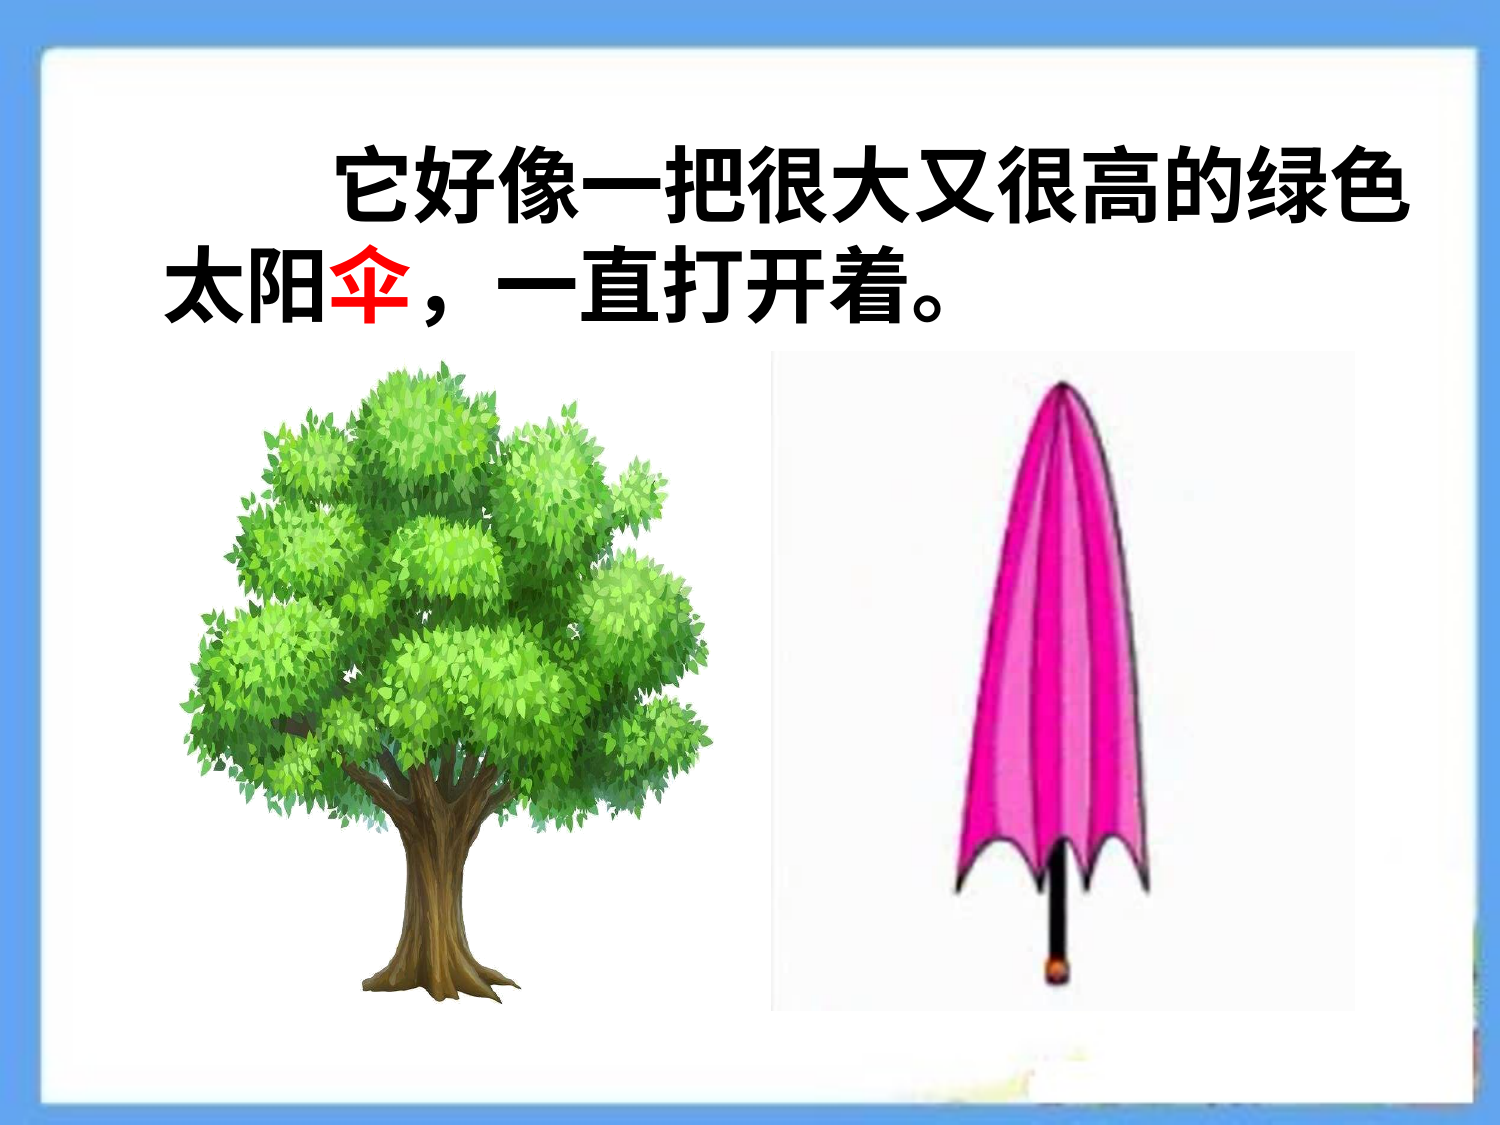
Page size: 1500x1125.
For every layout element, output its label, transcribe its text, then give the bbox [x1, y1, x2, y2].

text_box 它好像一把很大又很高的绿色太阳伞，一直打开着。 [147, 125, 1456, 341]
picture [0, 0, 1500, 1125]
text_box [770, 350, 1356, 1012]
